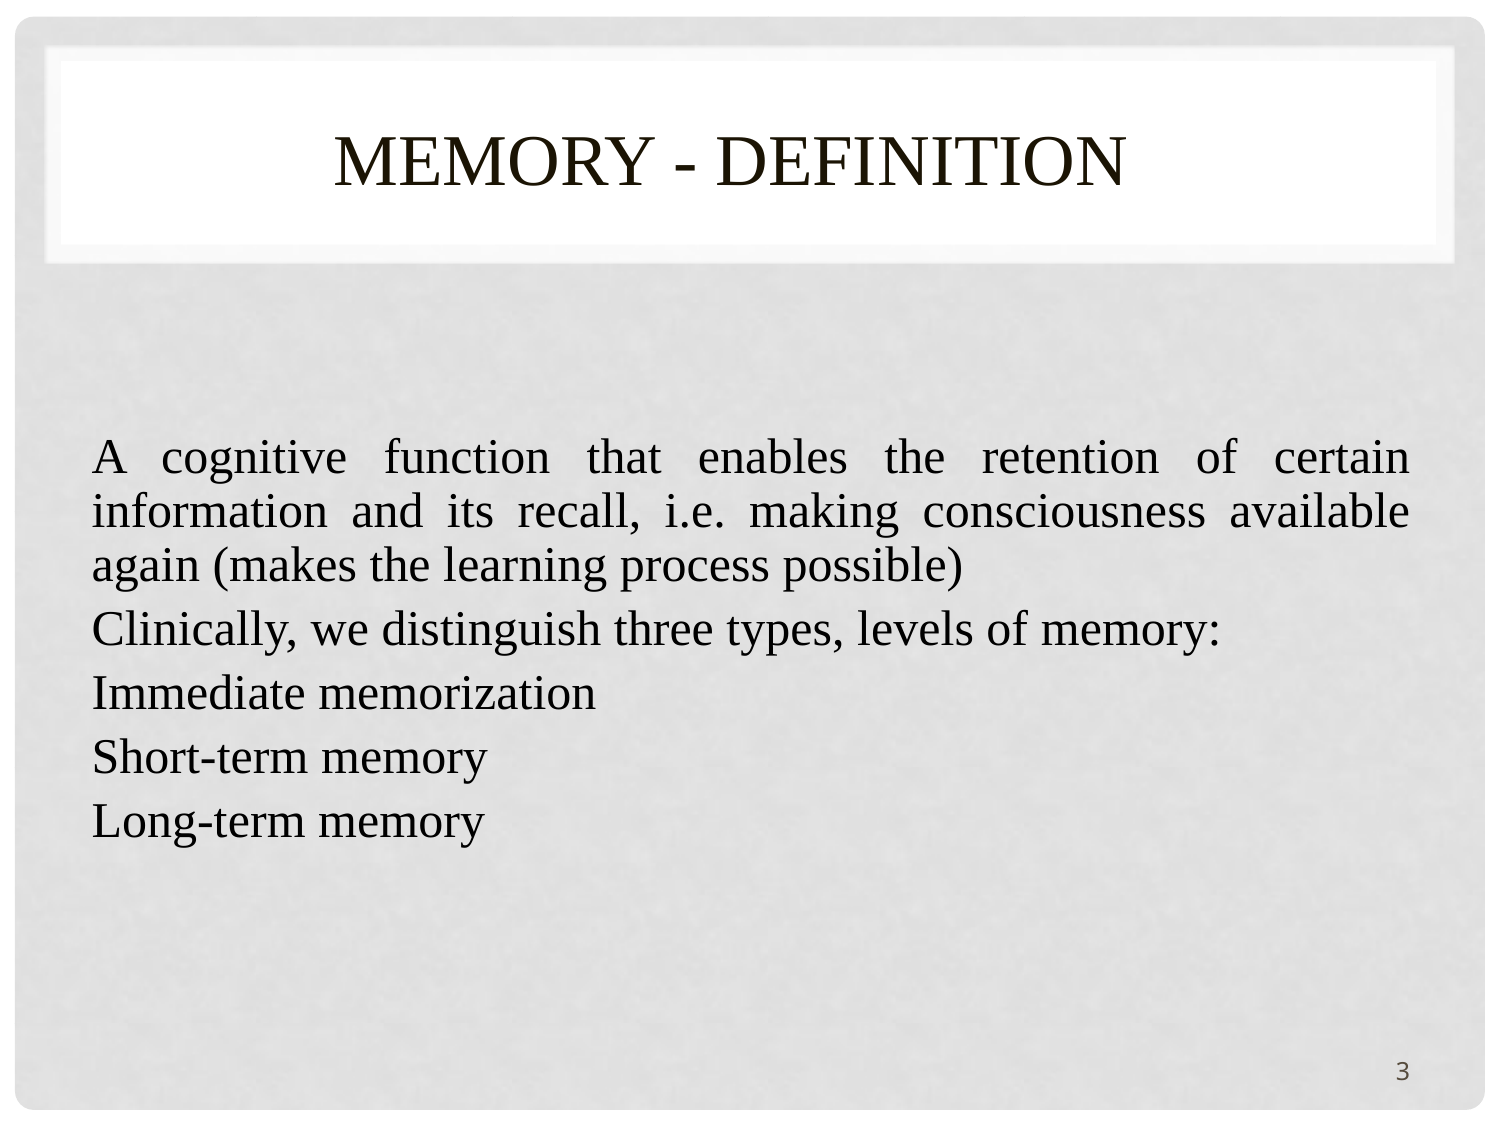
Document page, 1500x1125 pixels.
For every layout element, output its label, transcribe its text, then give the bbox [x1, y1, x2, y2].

title MEMORY - definition [249, 62, 1213, 250]
slide_number 3 [1074, 1042, 1425, 1103]
list A cognitive function that enables the retention of certain information and its recall, i.e. making consciousness available again (makes the learning process possible) Clinically, we distinguish three types, levels of memory: Immediate memorization Short-term memory Long-term memory [76, 352, 1427, 1097]
